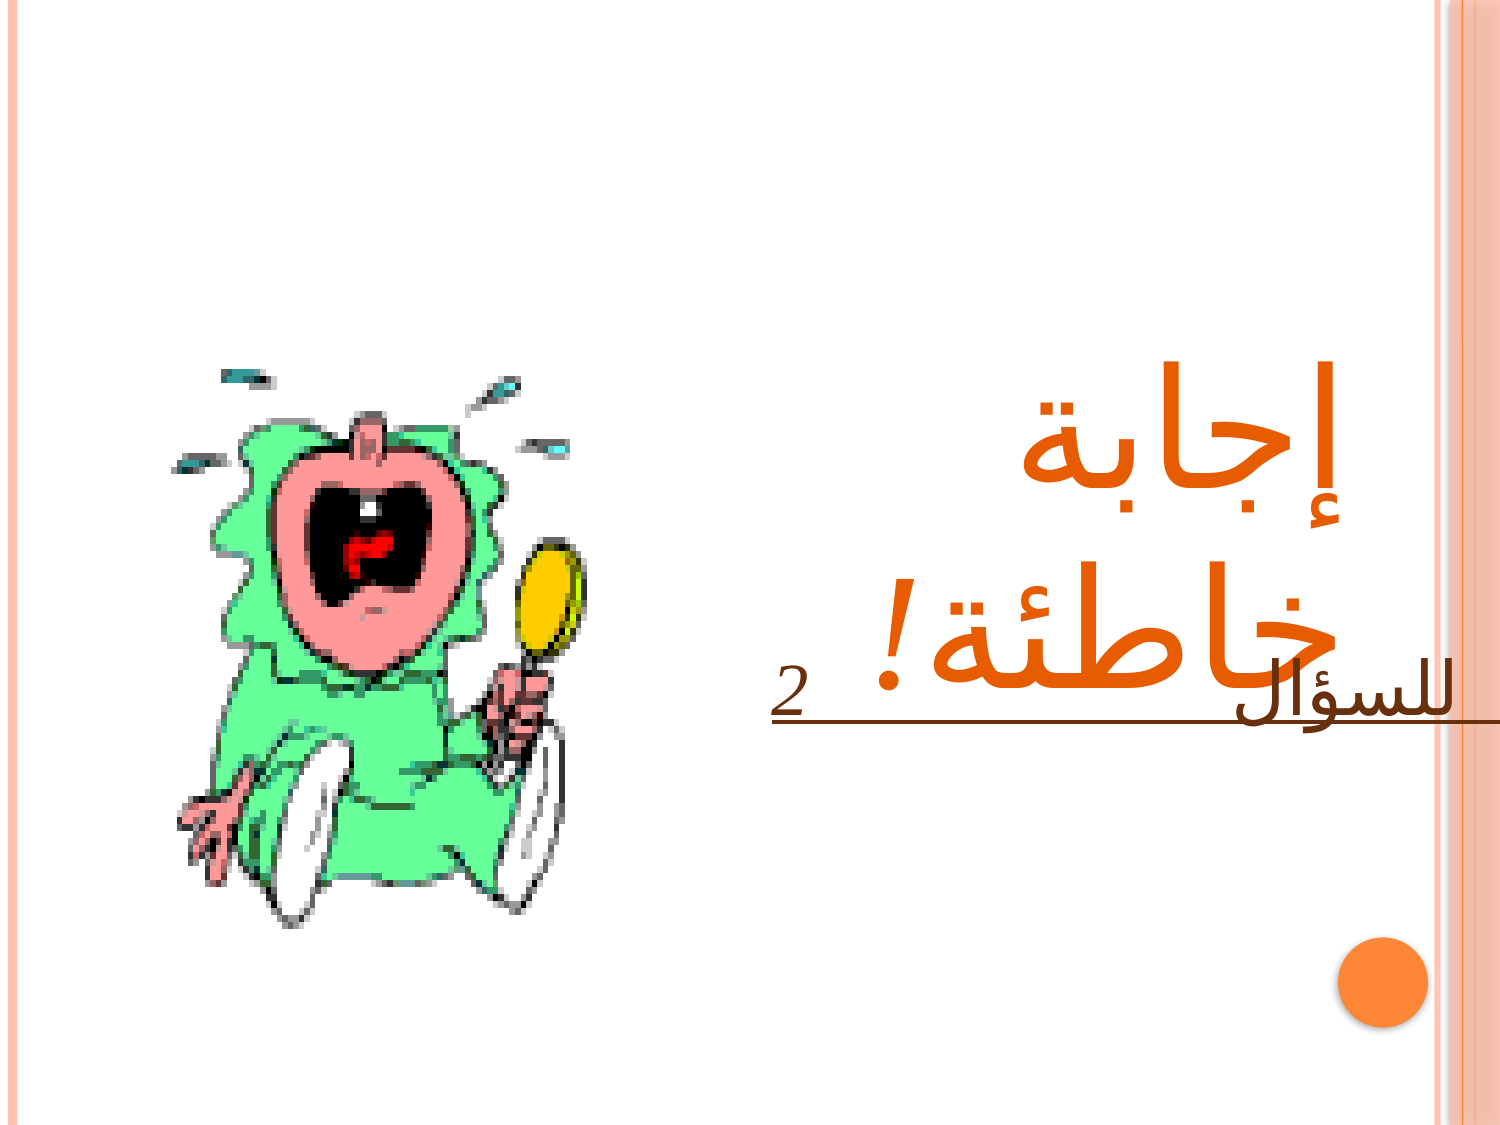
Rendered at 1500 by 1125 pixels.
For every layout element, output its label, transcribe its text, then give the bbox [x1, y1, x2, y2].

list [0, 257, 716, 985]
text_box إجابة خاطئة! [722, 314, 1364, 729]
text_box عودة للسؤال 2 [722, 633, 1247, 738]
